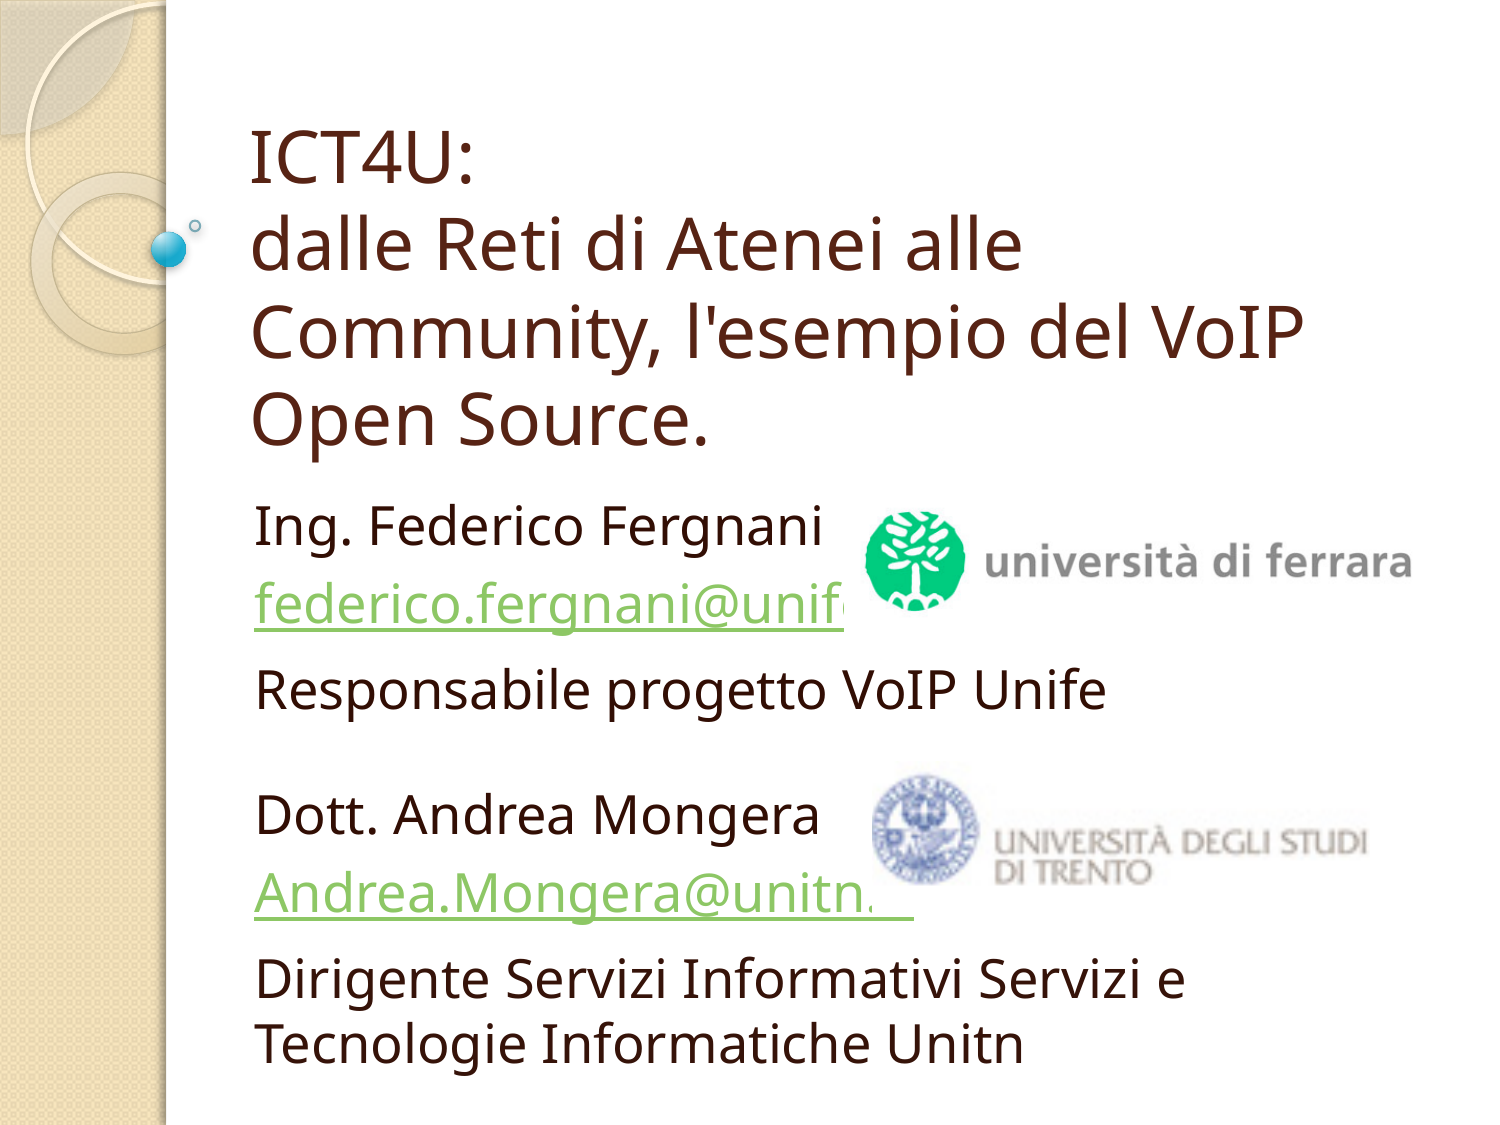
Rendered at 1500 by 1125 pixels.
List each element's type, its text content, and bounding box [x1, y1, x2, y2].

subtitle Ing. Federico Fergnani federico.fergnani@unife.it Responsabile progetto VoIP Unife Dott. Andrea Mongera Andrea.Mongera@unitn.it Dirigente Servizi Informativi Servizi e Tecnologie Informatiche Unitn [234, 491, 1451, 1083]
title ICT4U: dalle Reti di Atenei alle Community, l'esempio del VoIP Open Source. [234, 149, 1450, 468]
picture [844, 491, 1433, 632]
picture [844, 761, 1412, 918]
